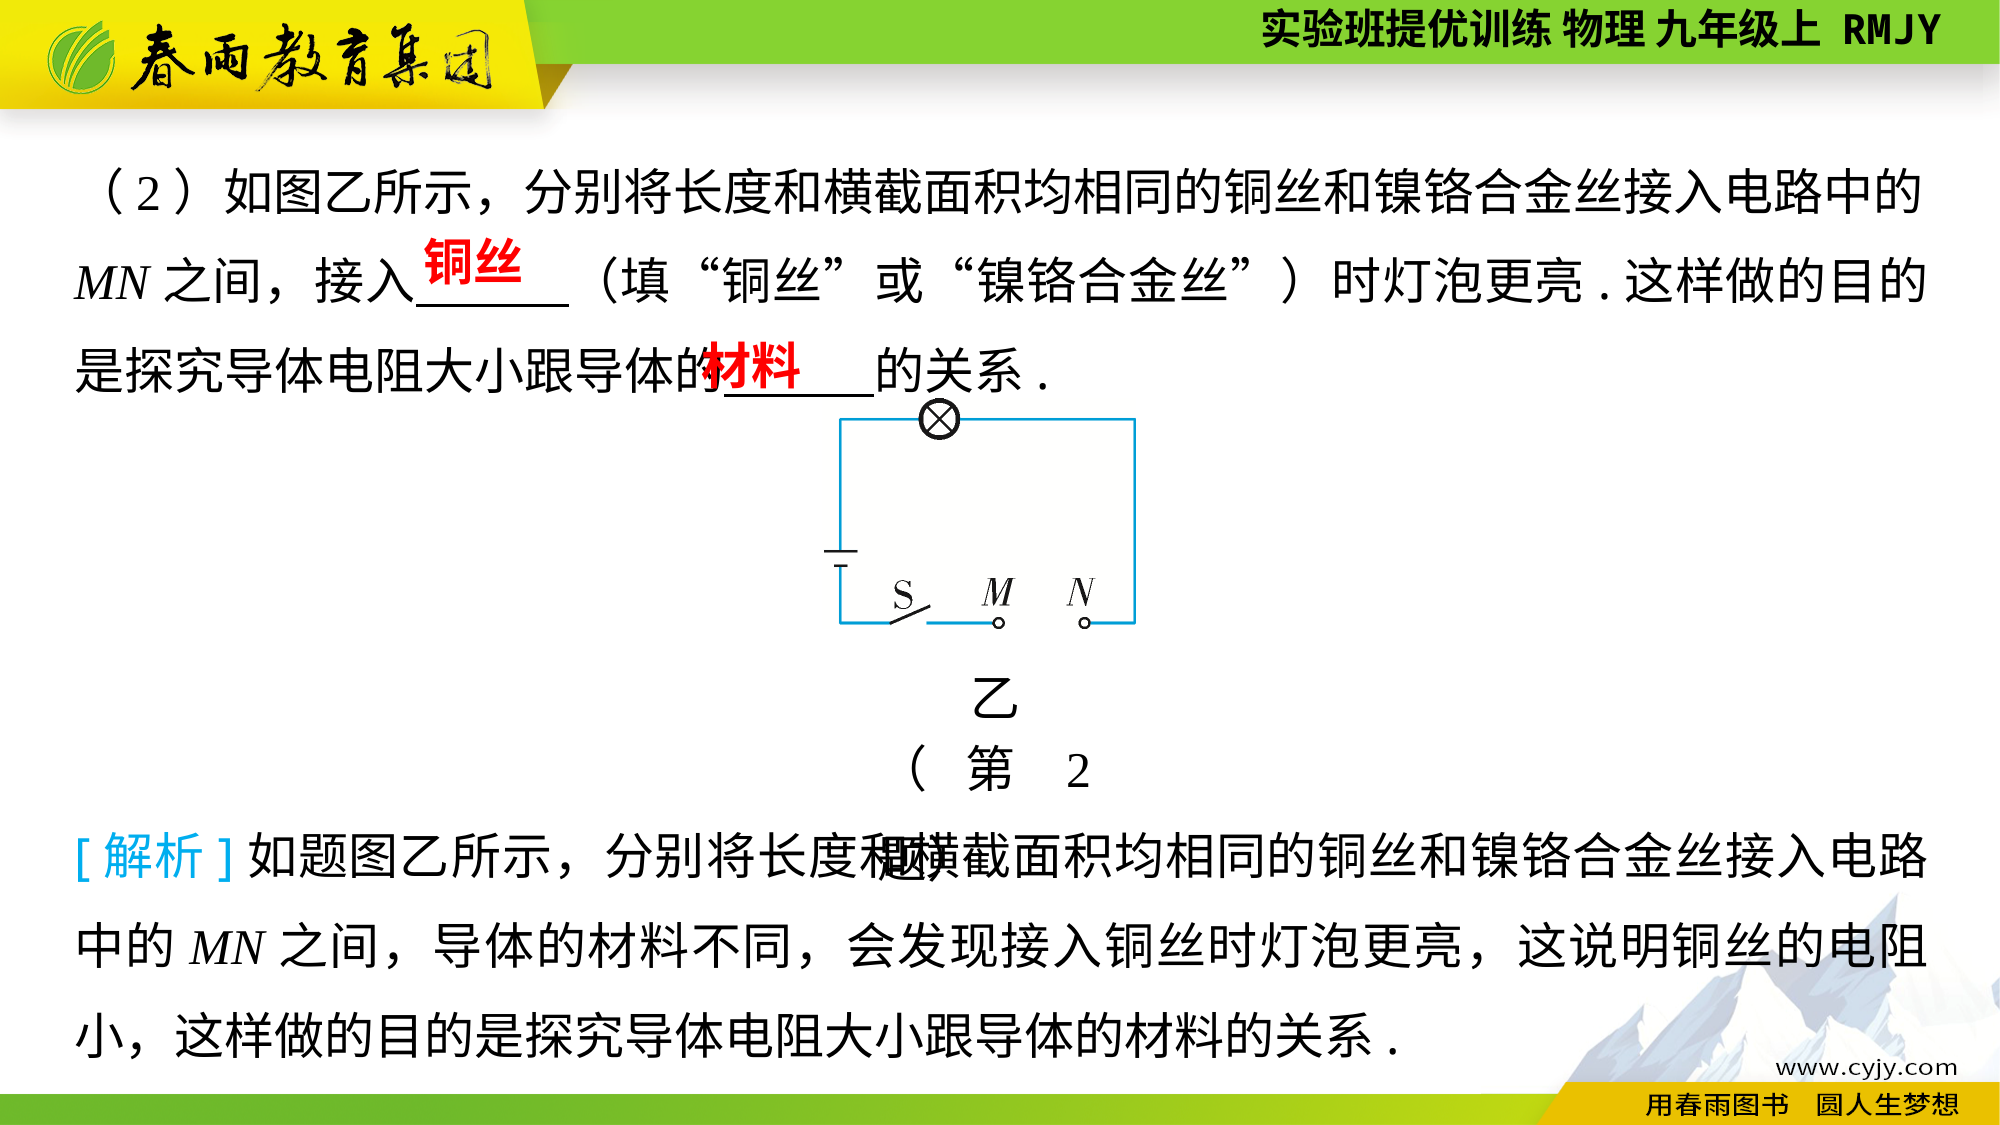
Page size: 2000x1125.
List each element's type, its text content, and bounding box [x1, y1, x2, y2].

text_box 乙 [956, 638, 1036, 700]
text_box 材料 [687, 296, 817, 402]
text_box （第2题） [862, 700, 1118, 786]
picture [0, 0, 2000, 1125]
text_box [解析]如题图乙所示，分别将长度和横截面积均相同的铜丝和镍铬合金丝接入电路中的MN之间，导体的材料不同，会发现接入铜丝时灯泡更亮，这说明铜丝的电阻小，这样做的目的是探究导体电阻大小跟导体的材料的关系. [59, 786, 1944, 1072]
list （2）如图乙所示，分别将长度和横截面积均相同的铜丝和镍铬合金丝接入电路中的MN之间，接入 （填“铜丝”或“镍铬合金丝”）时灯泡更亮.这样做的目的是探究导体电阻大小跟导体的 的关系. [59, 122, 1944, 399]
text_box 铜丝 [408, 223, 539, 298]
